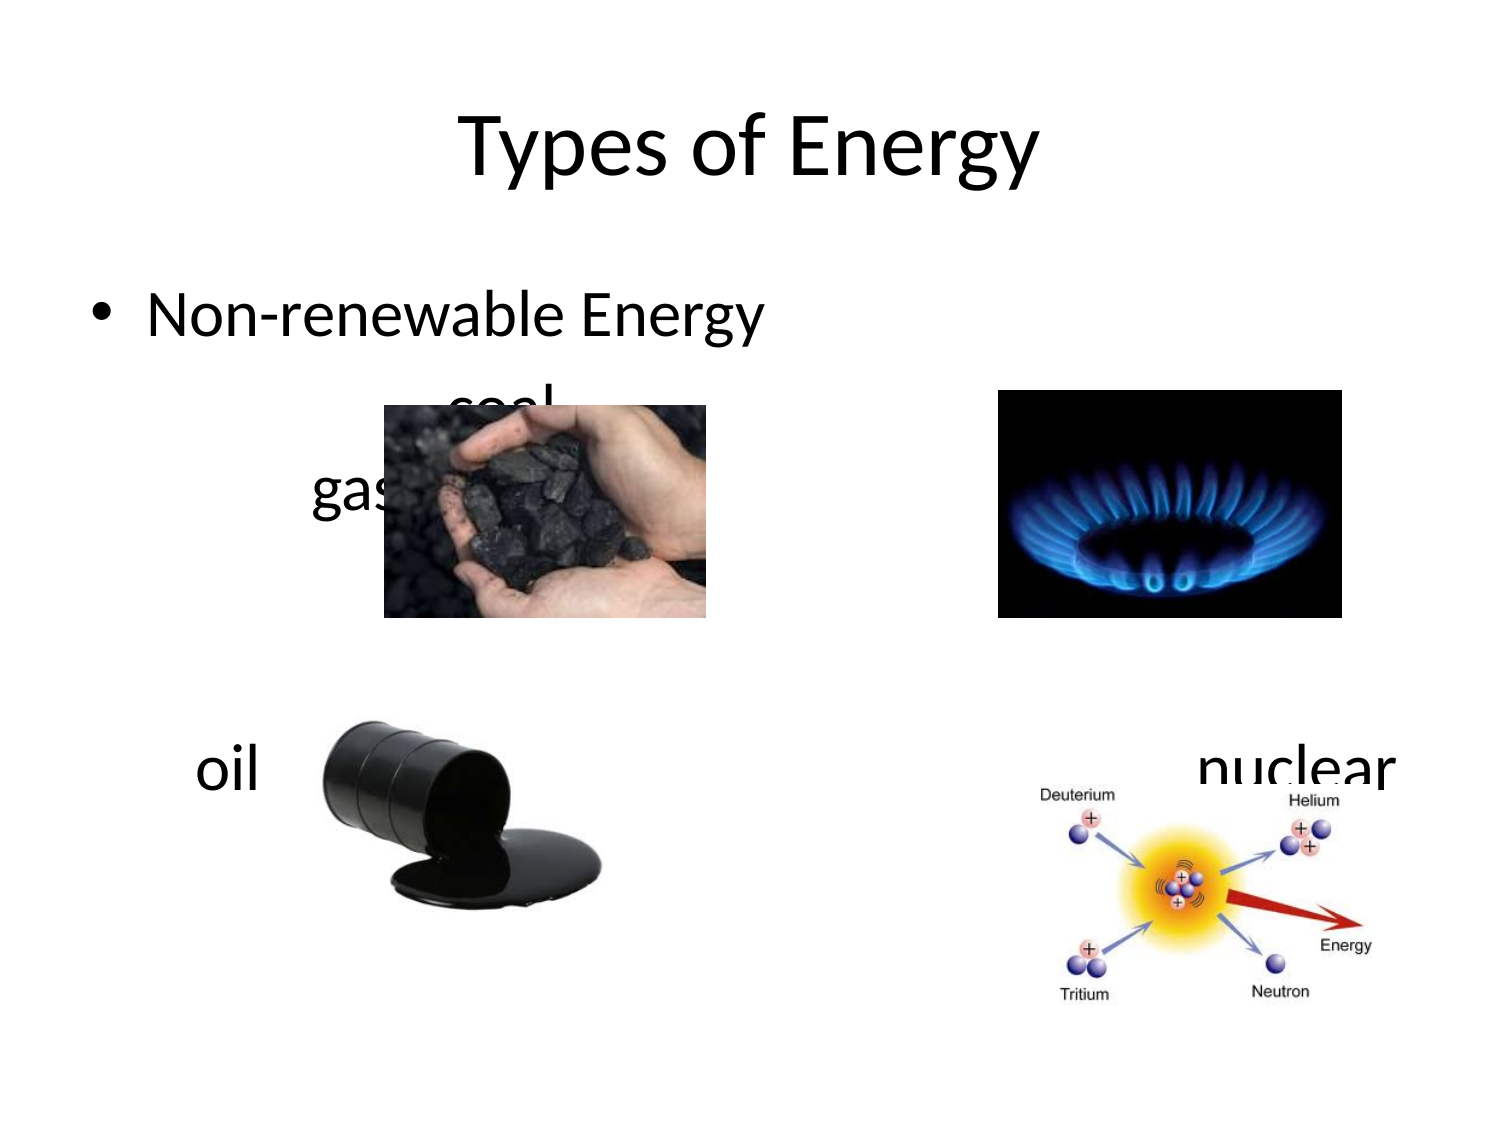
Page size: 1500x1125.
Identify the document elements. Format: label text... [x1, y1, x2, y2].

picture [1040, 784, 1372, 1006]
list Non-renewable Energy coal gas oil nuclear [75, 262, 1425, 1005]
title Types of Energy [75, 45, 1425, 233]
picture [384, 404, 706, 618]
picture [309, 715, 617, 920]
picture [998, 389, 1342, 618]
